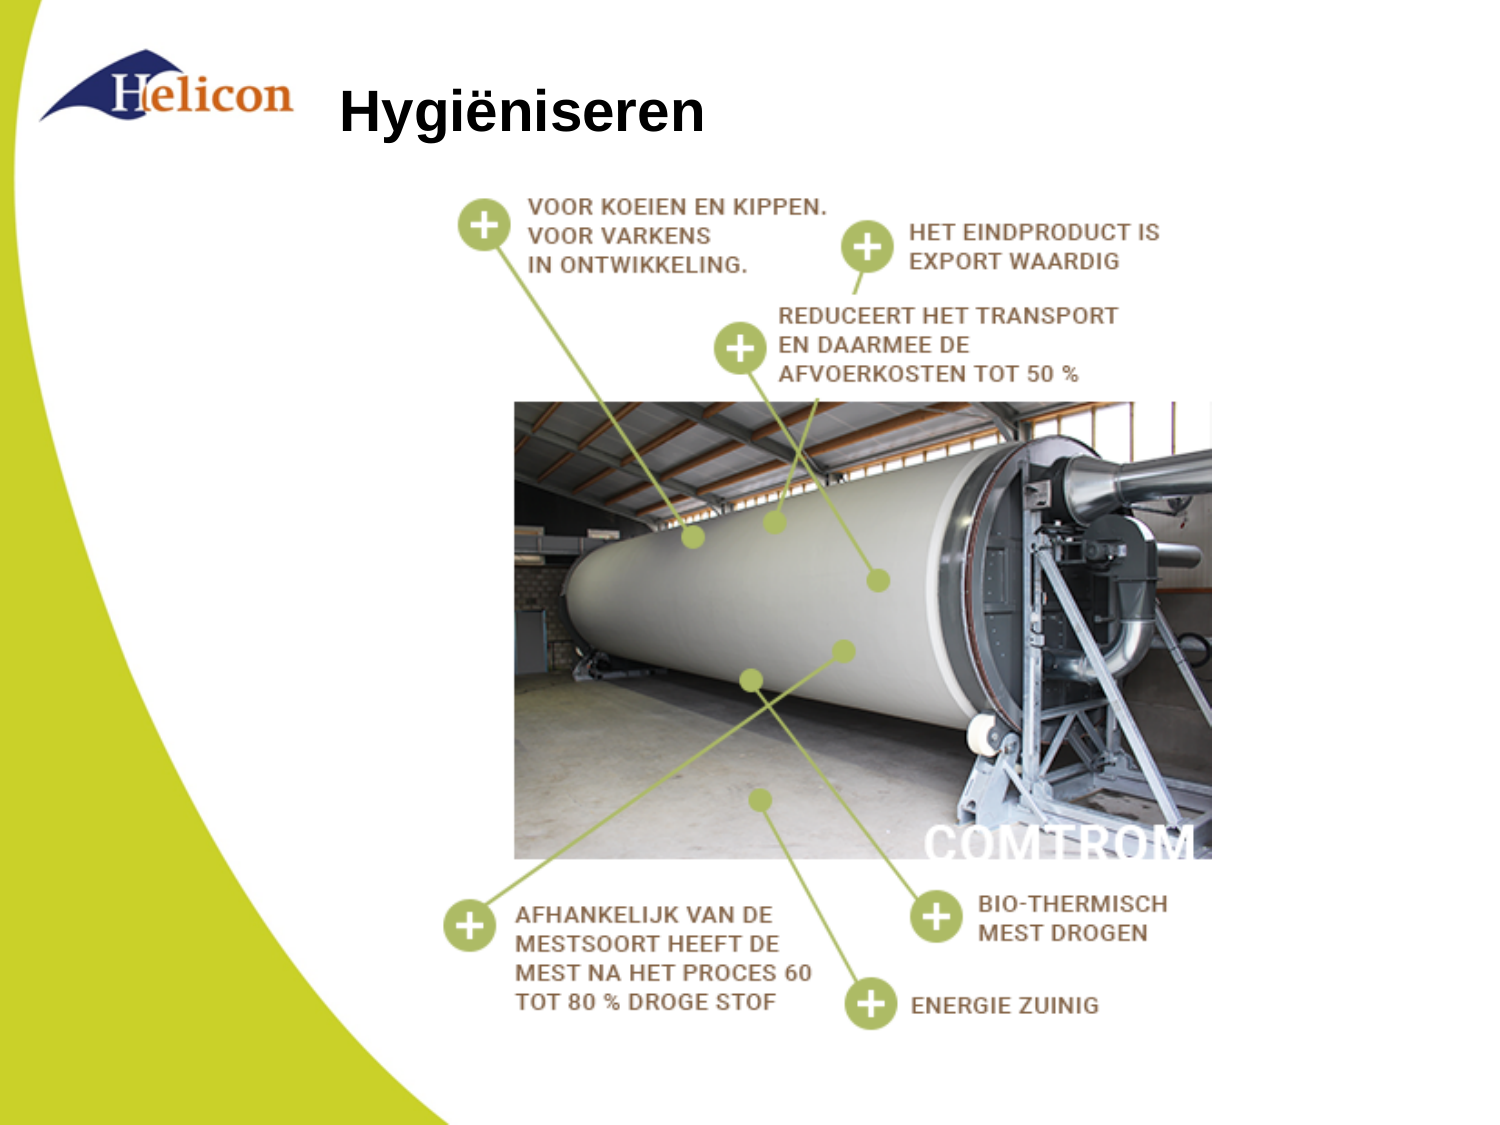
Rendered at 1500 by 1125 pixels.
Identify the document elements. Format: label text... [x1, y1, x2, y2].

picture [0, 0, 1500, 1125]
title Hygiëniseren [324, 54, 1415, 161]
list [442, 197, 1213, 1044]
